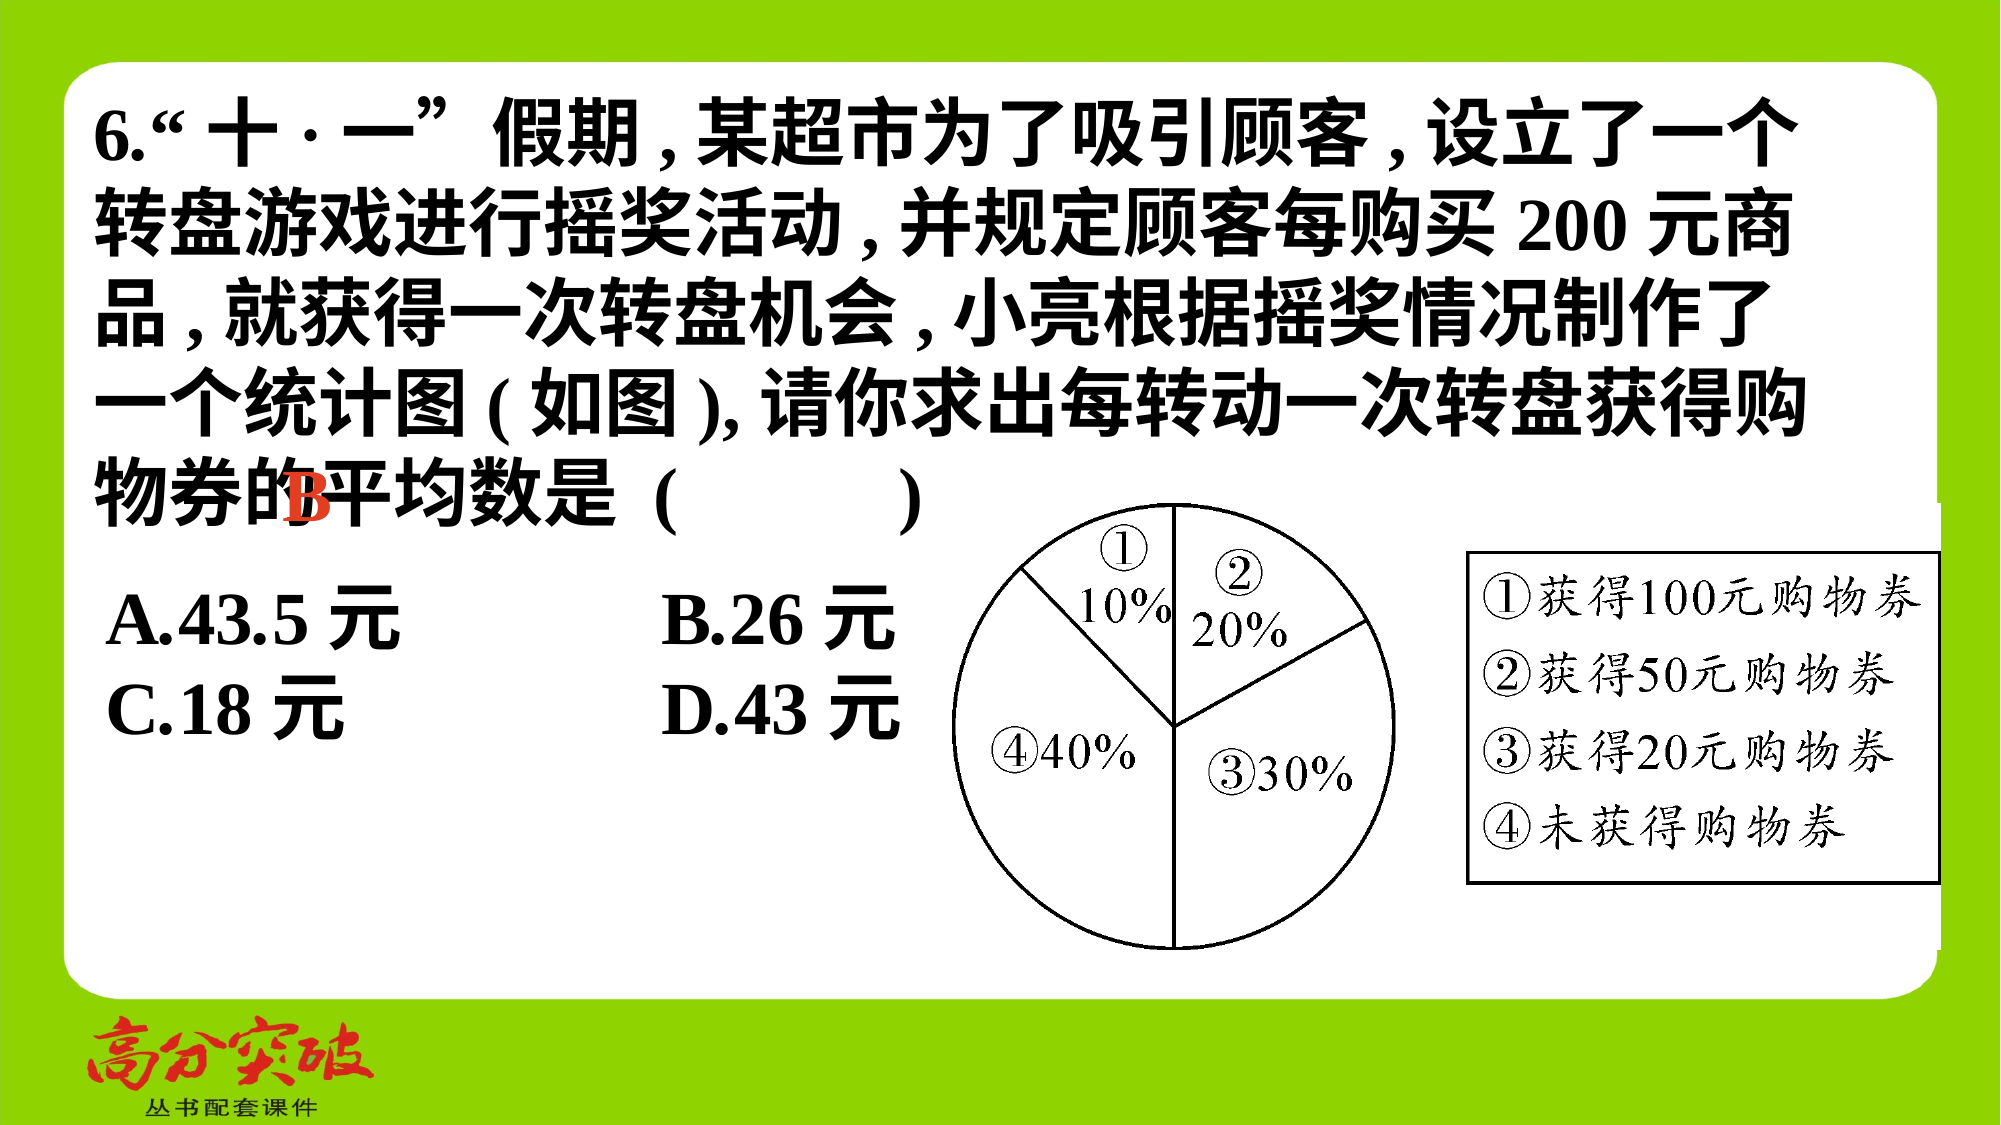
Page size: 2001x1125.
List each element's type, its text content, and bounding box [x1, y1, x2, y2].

text_box 6.“十·一”假期,某超市为了吸引顾客,设立了一个转盘游戏进行摇奖活动,并规定顾客每购买200元商品,就获得一次转盘机会,小亮根据摇奖情况制作了一个统计图(如图),请你求出每转动一次转盘获得购物券的平均数是 ( ) [78, 77, 1863, 543]
picture [0, 0, 2001, 1125]
text_box B [267, 439, 374, 545]
text_box A.43.5元 B.26元 C.18元 D.43元 [90, 562, 952, 758]
